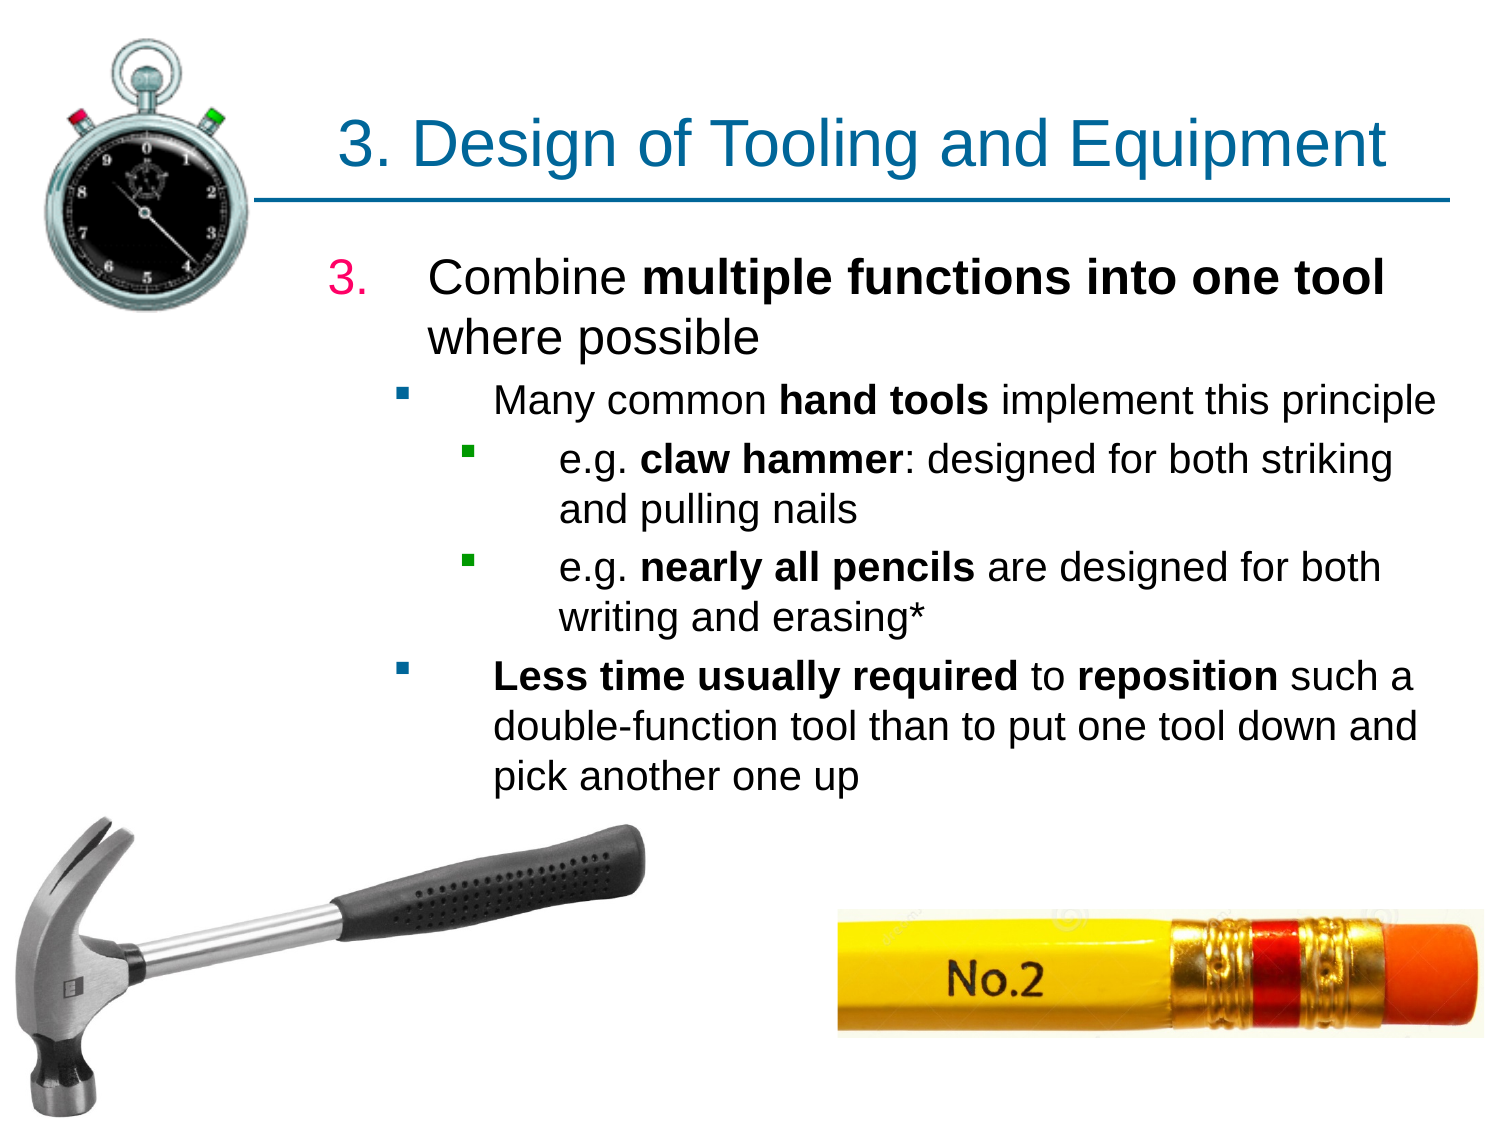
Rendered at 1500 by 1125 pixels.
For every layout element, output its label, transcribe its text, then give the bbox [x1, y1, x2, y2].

picture [37, 37, 254, 313]
title 3. Design of Tooling and Equipment [275, 37, 1450, 188]
picture [837, 909, 1485, 1038]
list Combine multiple functions into one tool where possible Many common hand tools implement this principle e.g. claw hammer: designed for both striking and pulling nails e.g. nearly all pencils are designed for both writing and erasing* Less time usually required to reposition such a double-function tool than to put one tool down and pick another one up [312, 237, 1475, 975]
picture [12, 812, 651, 1120]
